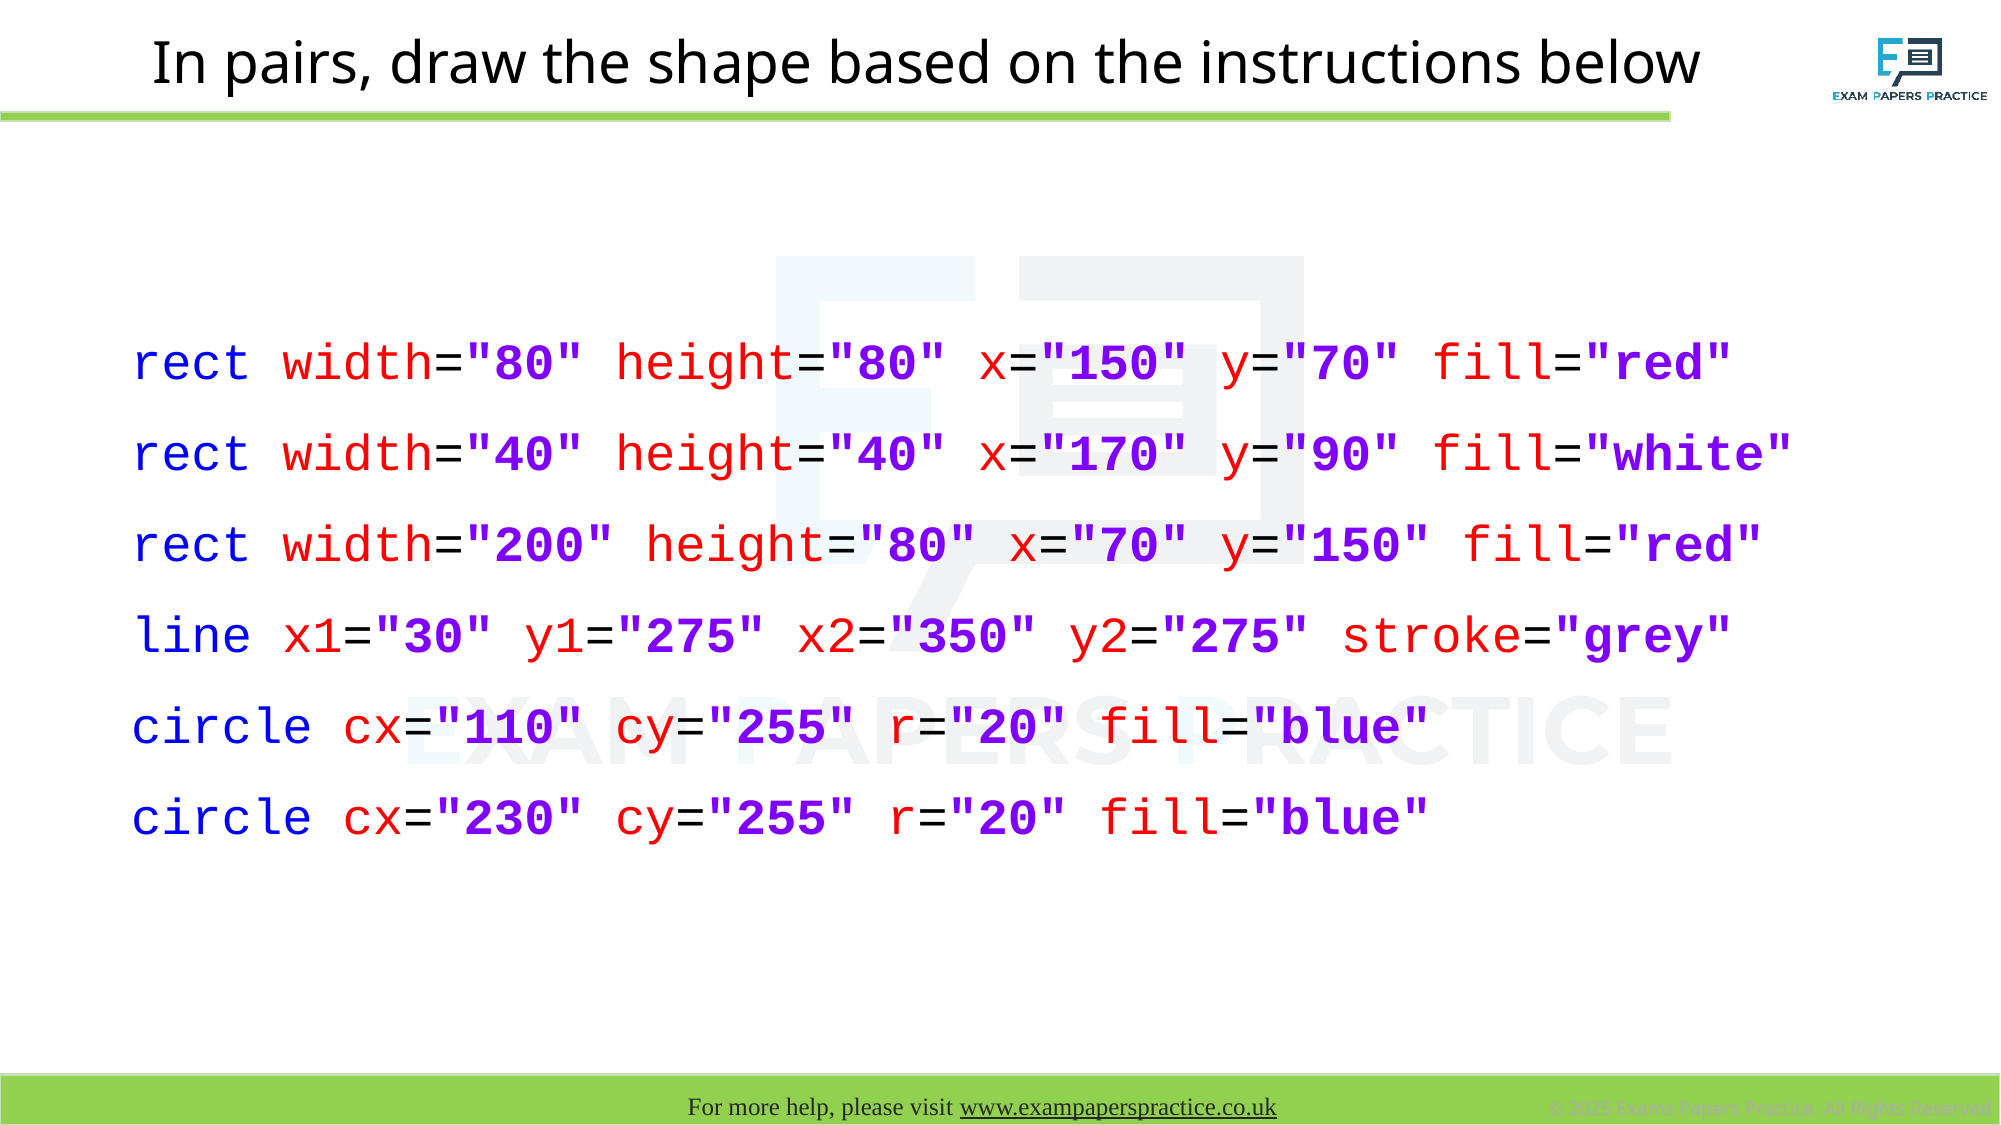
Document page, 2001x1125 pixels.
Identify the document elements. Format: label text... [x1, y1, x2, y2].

title In pairs, draw the shape based on the instructions below [137, 59, 1863, 70]
list rect width="80" height="80" x="150" y="70" fill="red" rect width="40" height="40" x="170" y="90" fill="white" rect width="200" height="80" x="70" y="150" fill="red" line x1="30" y1="275" x2="350" y2="275" stroke="grey" circle cx="110" cy="255" r="20" fill="blue" circle cx="230" cy="255" r="20" fill="blue" [116, 158, 1841, 872]
